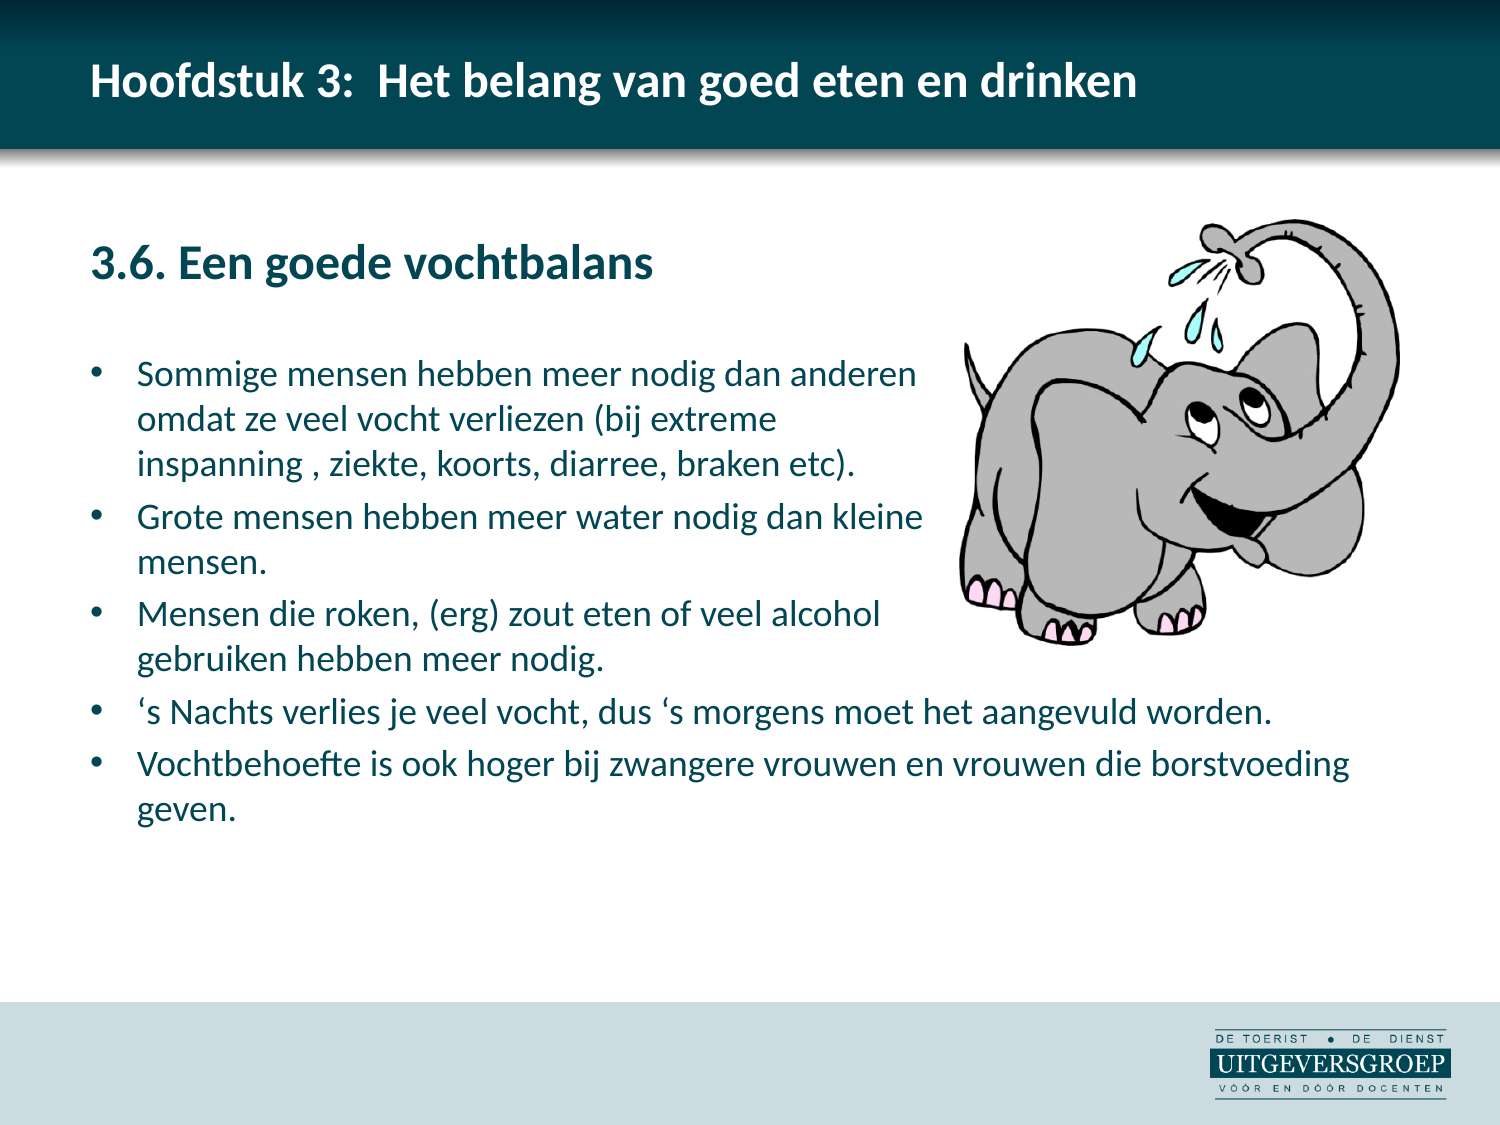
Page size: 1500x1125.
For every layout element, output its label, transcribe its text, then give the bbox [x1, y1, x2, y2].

picture [959, 219, 1400, 646]
title Hoofdstuk 3: Het belang van goed eten en drinken [75, 0, 1425, 172]
picture [1210, 1021, 1451, 1106]
list 3.6. Een goede vochtbalans Sommige mensen hebben meer nodig dan anderen omdat ze veel vocht verliezen (bij extreme inspanning , ziekte, koorts, diarree, braken etc). Grote mensen hebben meer water nodig dan kleine mensen. Mensen die roken, (erg) zout eten of veel alcohol gebruiken hebben meer nodig. ‘s Nachts verlies je veel vocht, dus ‘s morgens moet het aangevuld worden. Vochtbehoefte is ook hoger bij zwangere vrouwen en vrouwen die borstvoeding geven. [75, 221, 1425, 965]
